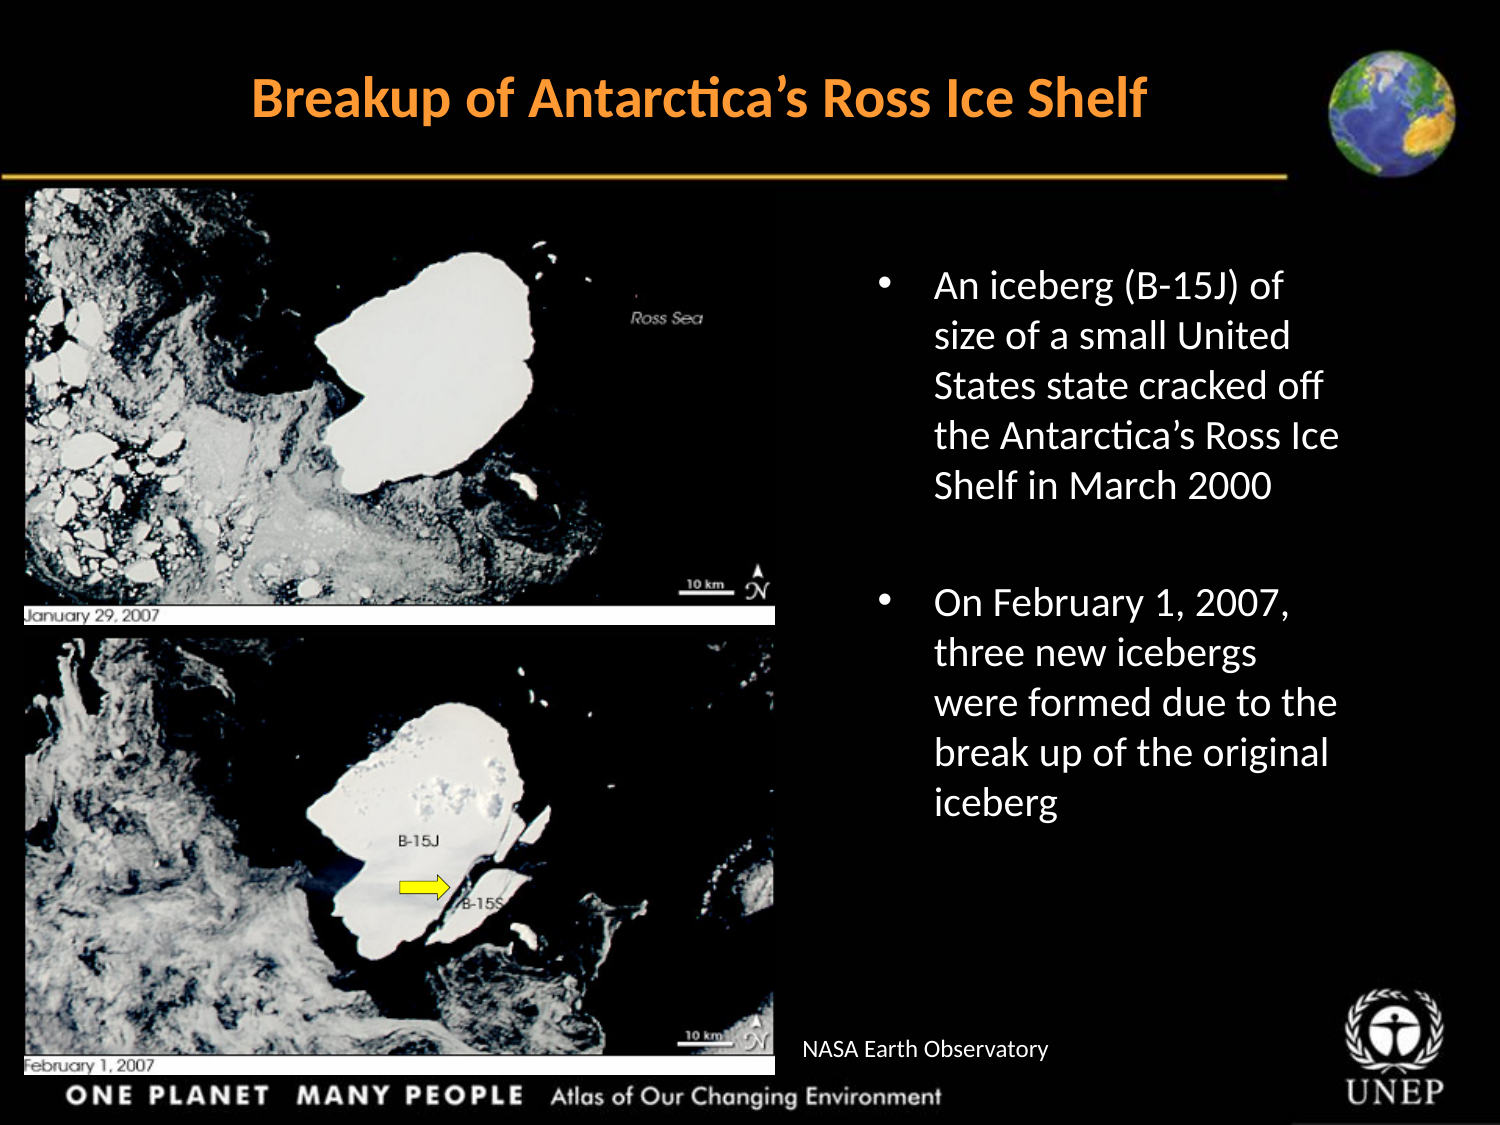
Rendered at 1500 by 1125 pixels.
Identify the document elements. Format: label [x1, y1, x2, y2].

list [24, 637, 776, 1076]
picture [0, 0, 1500, 1125]
